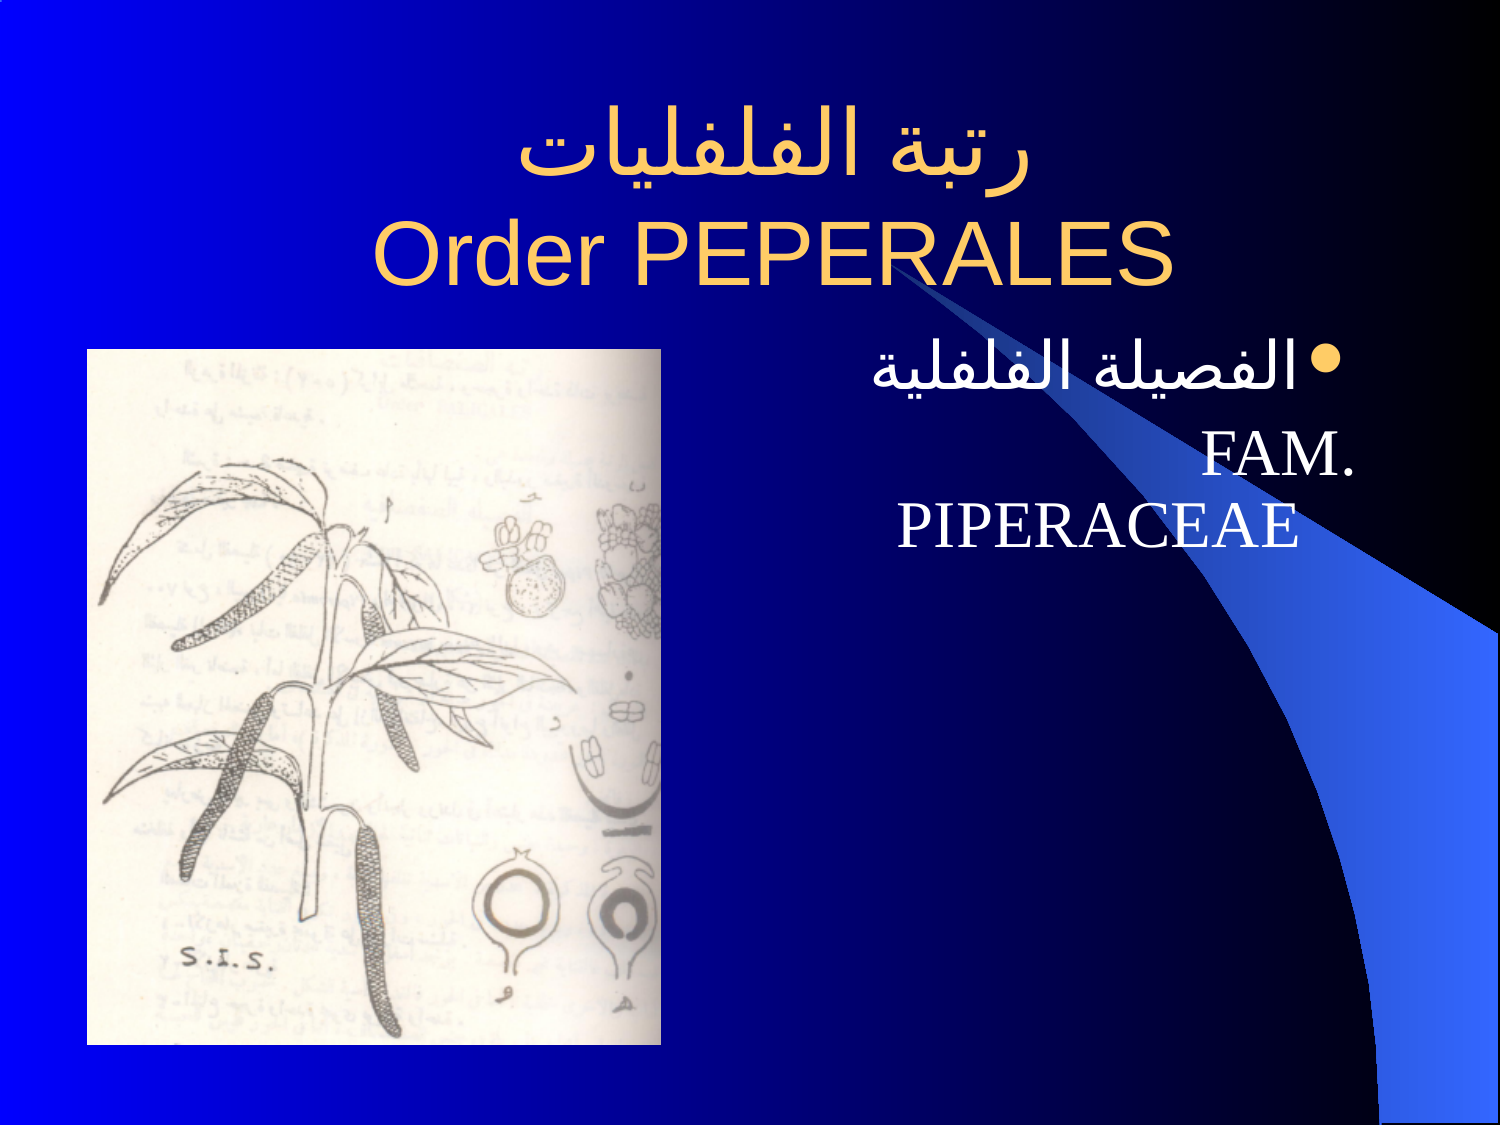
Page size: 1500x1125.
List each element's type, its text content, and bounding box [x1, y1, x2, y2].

picture [87, 349, 661, 1046]
title رتبة الفلفليات Order PEPERALES [111, 99, 1438, 288]
list الفصيلة الفلفلية FAM. PIPERACEAE [762, 324, 1388, 1001]
